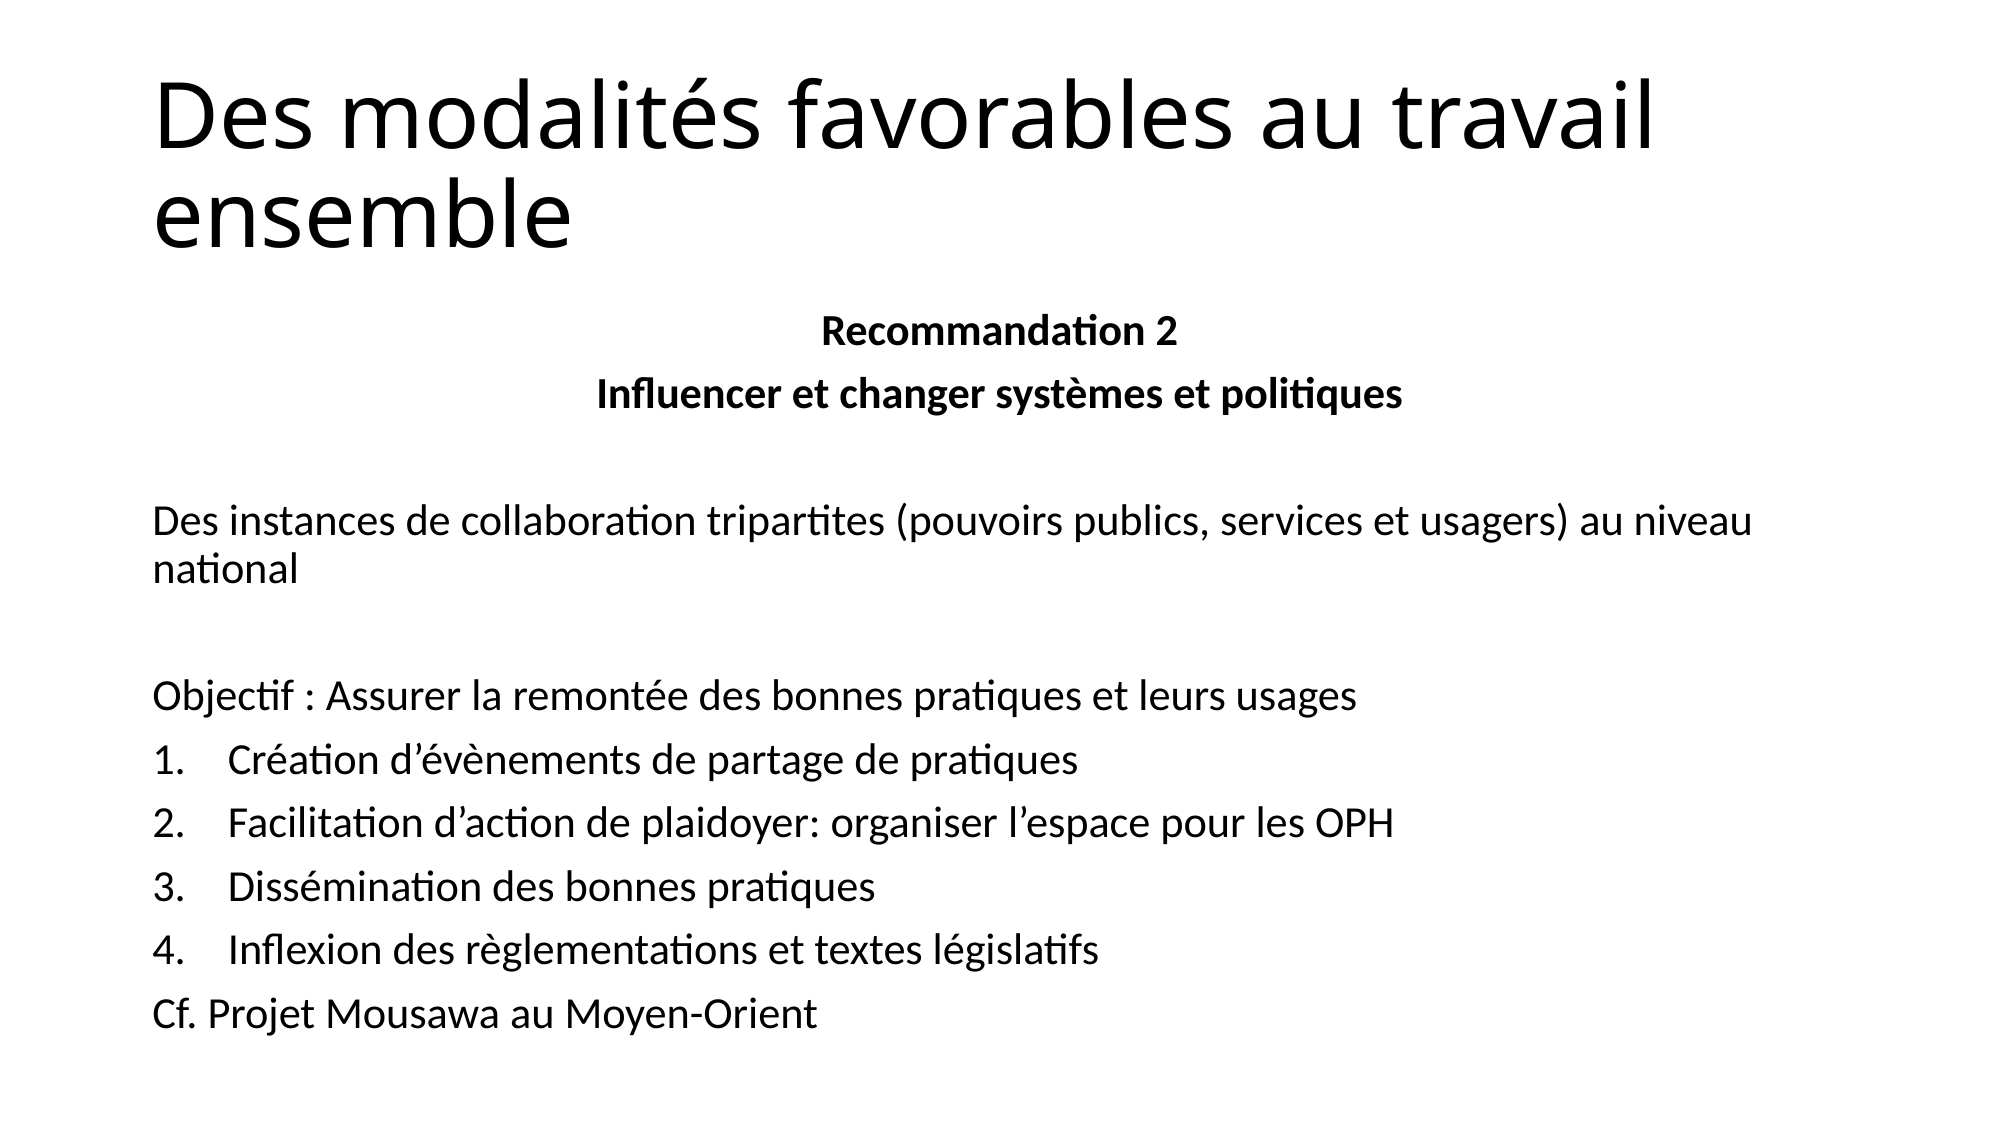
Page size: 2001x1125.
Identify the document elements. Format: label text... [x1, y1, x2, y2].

title Des modalités favorables au travail ensemble [137, 59, 1863, 278]
list Recommandation 2 Influencer et changer systèmes et politiques Des instances de collaboration tripartites (pouvoirs publics, services et usagers) au niveau national Objectif : Assurer la remontée des bonnes pratiques et leurs usages Création d’évènements de partage de pratiques Facilitation d’action de plaidoyer: organiser l’espace pour les OPH Dissémination des bonnes pratiques Inflexion des règlementations et textes législatifs Cf. Projet Mousawa au Moyen-Orient [137, 299, 1863, 1050]
